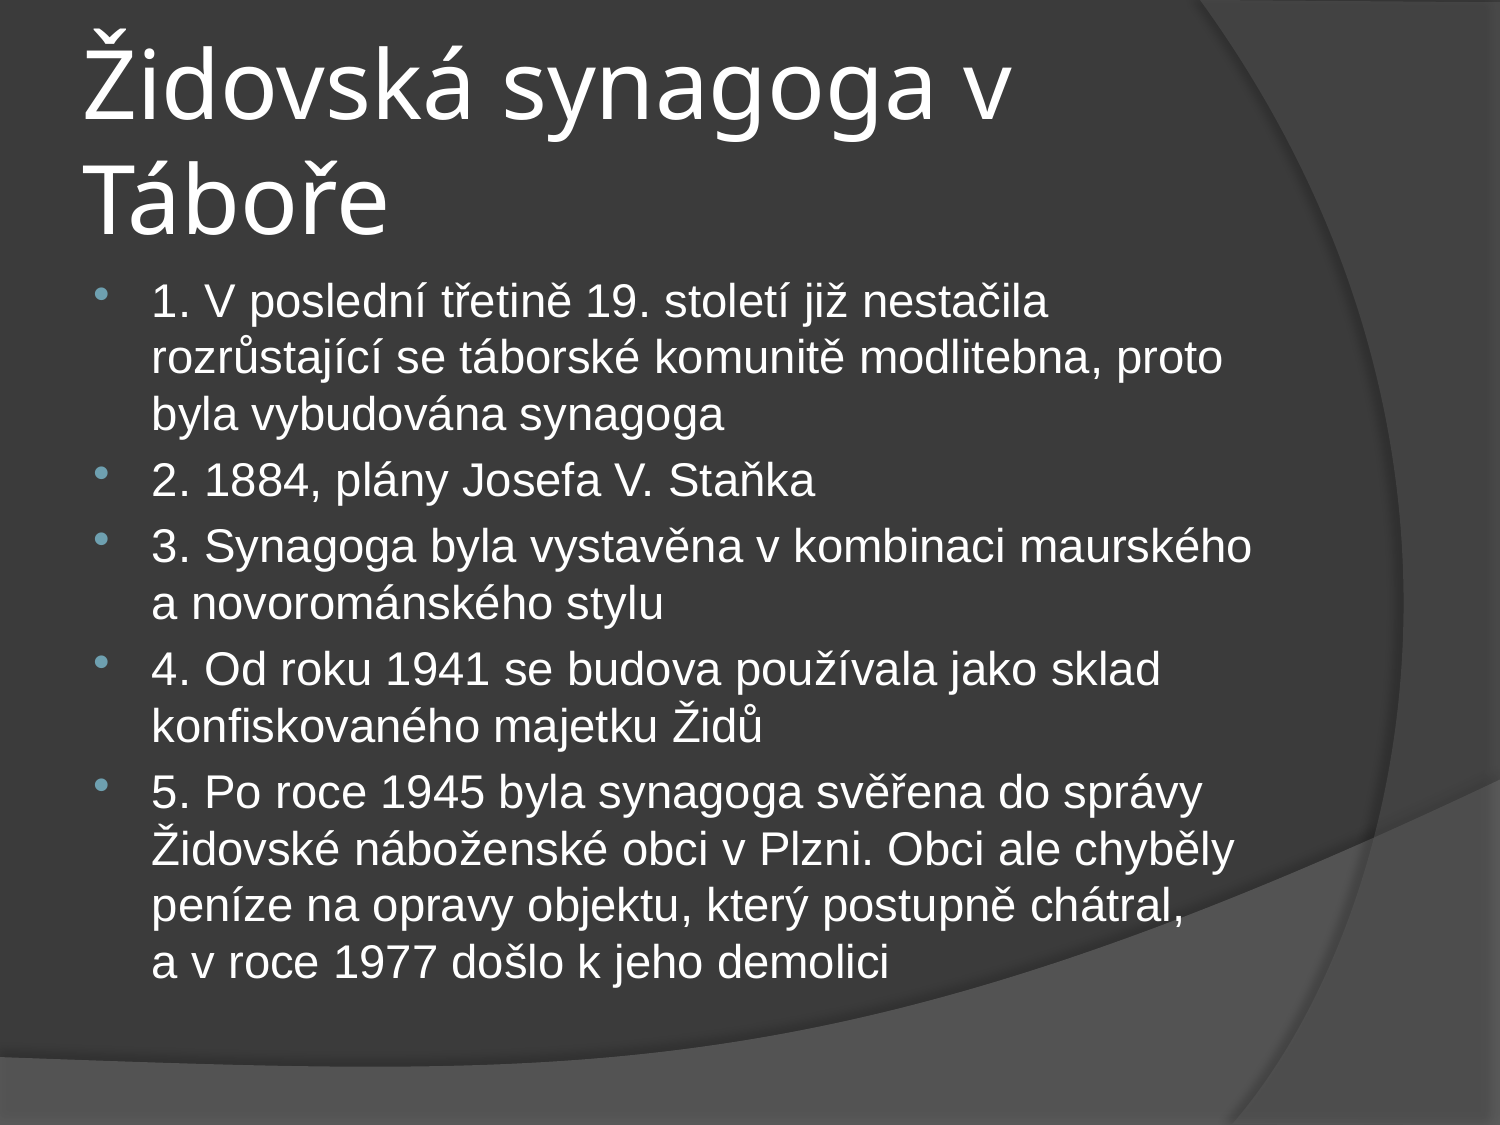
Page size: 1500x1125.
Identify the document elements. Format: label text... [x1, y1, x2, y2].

title Židovská synagoga v Táboře [75, 45, 1300, 233]
list 1. V poslední třetině 19. století již nestačila rozrůstající se táborské komunitě modlitebna, proto byla vybudována synagoga 2. 1884, plány Josefa V. Staňka 3. Synagoga byla vystavěna v kombinaci maurského a novorománského stylu 4. Od roku 1941 se budova používala jako sklad konfiskovaného majetku Židů 5. Po roce 1945 byla synagoga svěřena do správy Židovské náboženské obci v Plzni. Obci ale chyběly peníze na opravy objektu, který postupně chátral, a v roce 1977 došlo k jeho demolici [75, 262, 1300, 1005]
